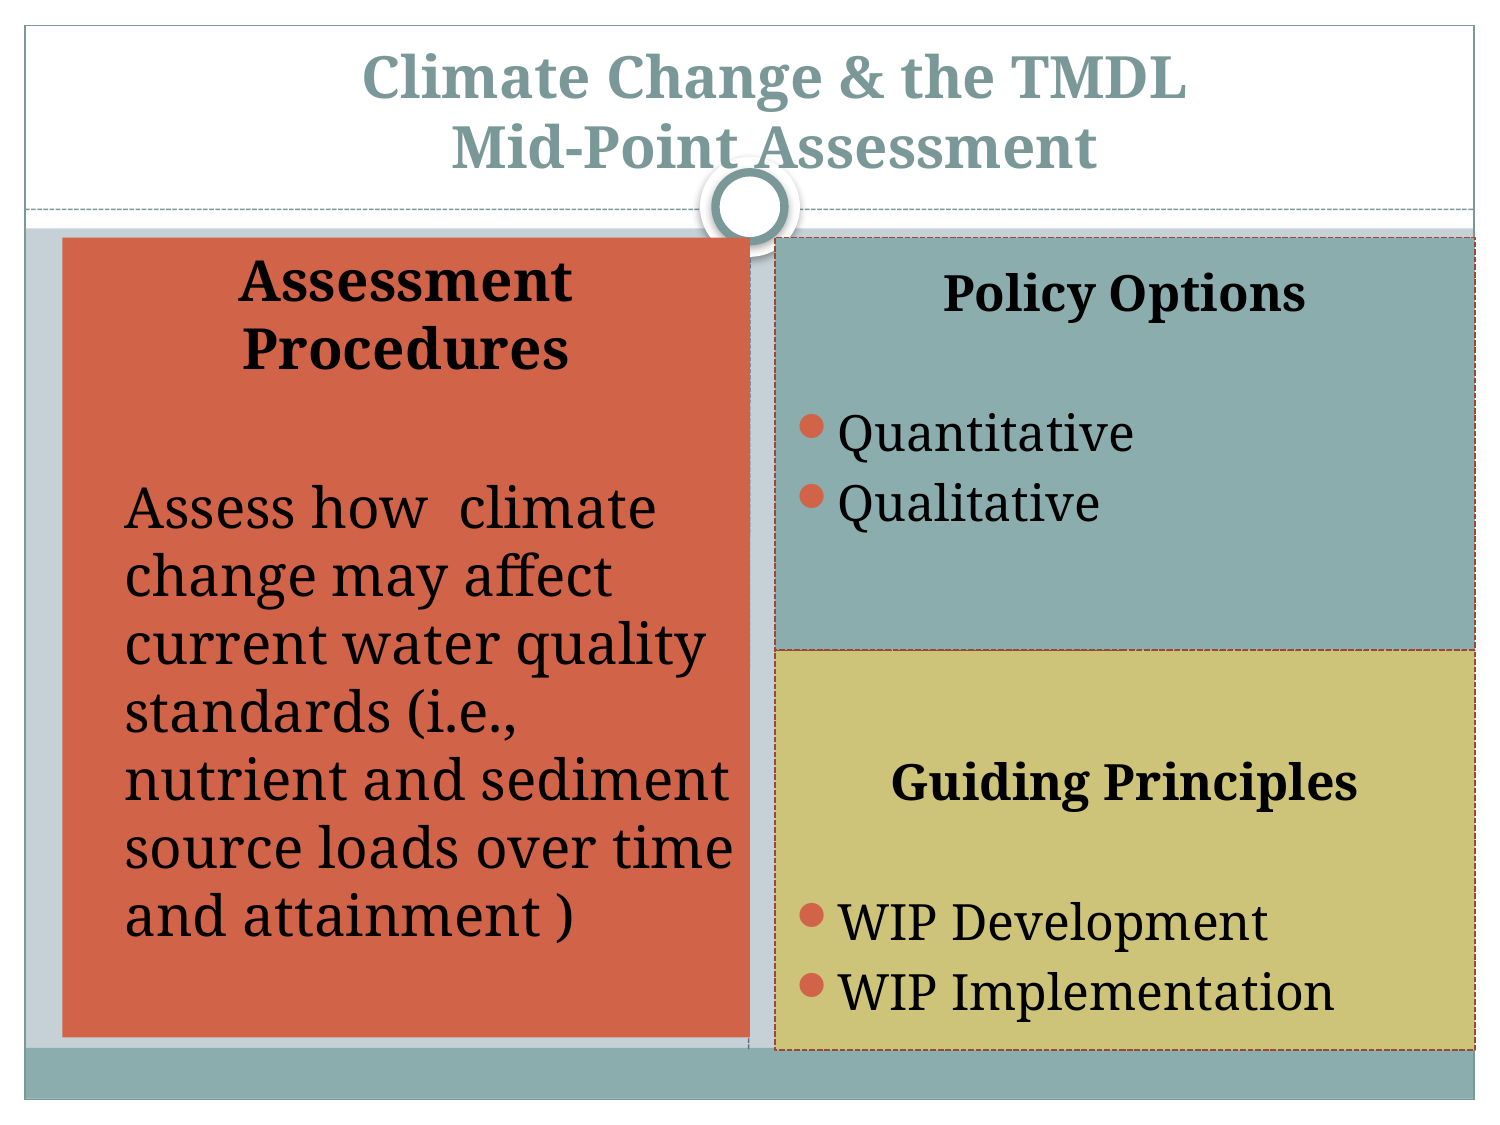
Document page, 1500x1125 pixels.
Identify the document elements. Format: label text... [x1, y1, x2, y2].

text_box [774, 237, 781, 651]
list Assessment Procedures Assess how climate change may affect current water quality standards (i.e., nutrient and sediment source loads over time and attainment ) [62, 237, 750, 1038]
text_box [1467, 651, 1476, 1051]
text_box [1469, 237, 1476, 651]
list Policy Options Quantitative Qualitative Guiding Principles WIP Development WIP Implementation [781, 224, 1469, 1050]
text_box [774, 650, 785, 1051]
title Climate Change & the TMDL Mid-Point Assessment [99, 0, 1450, 188]
